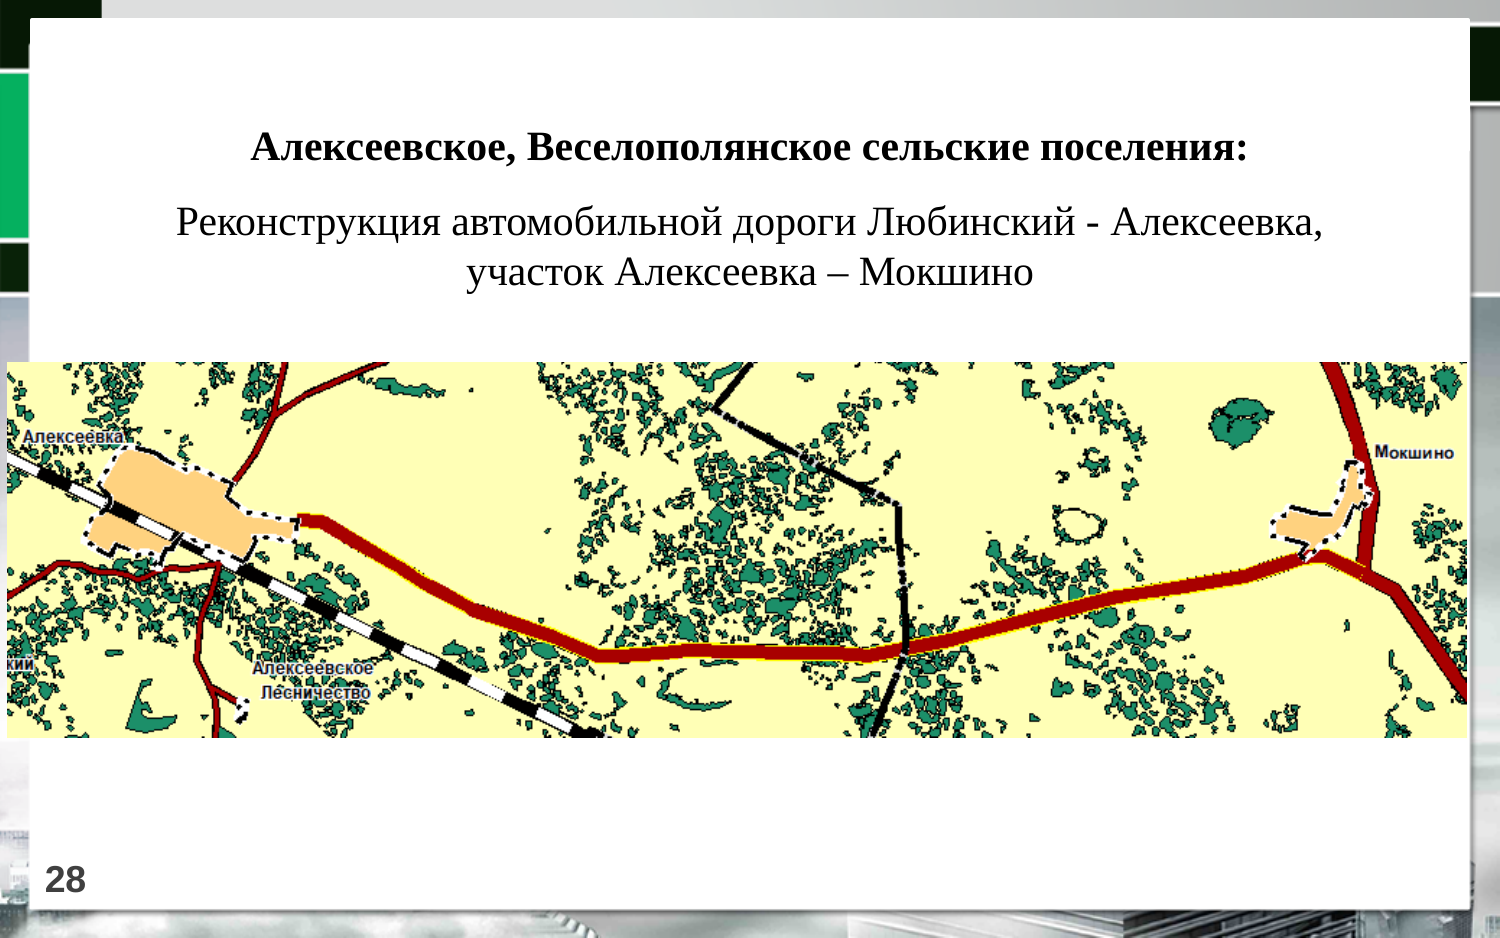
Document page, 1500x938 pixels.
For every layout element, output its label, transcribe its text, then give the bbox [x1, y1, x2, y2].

picture [0, 0, 1500, 938]
text_box [30, 18, 1470, 152]
text_box 28 [30, 847, 102, 908]
text_box Алексеевское, Веселополянское сельские поселения: Реконструкция автомобильной дороги Любинский - Алексеевка, участок Алексеевка – Мокшино [99, 101, 1401, 302]
